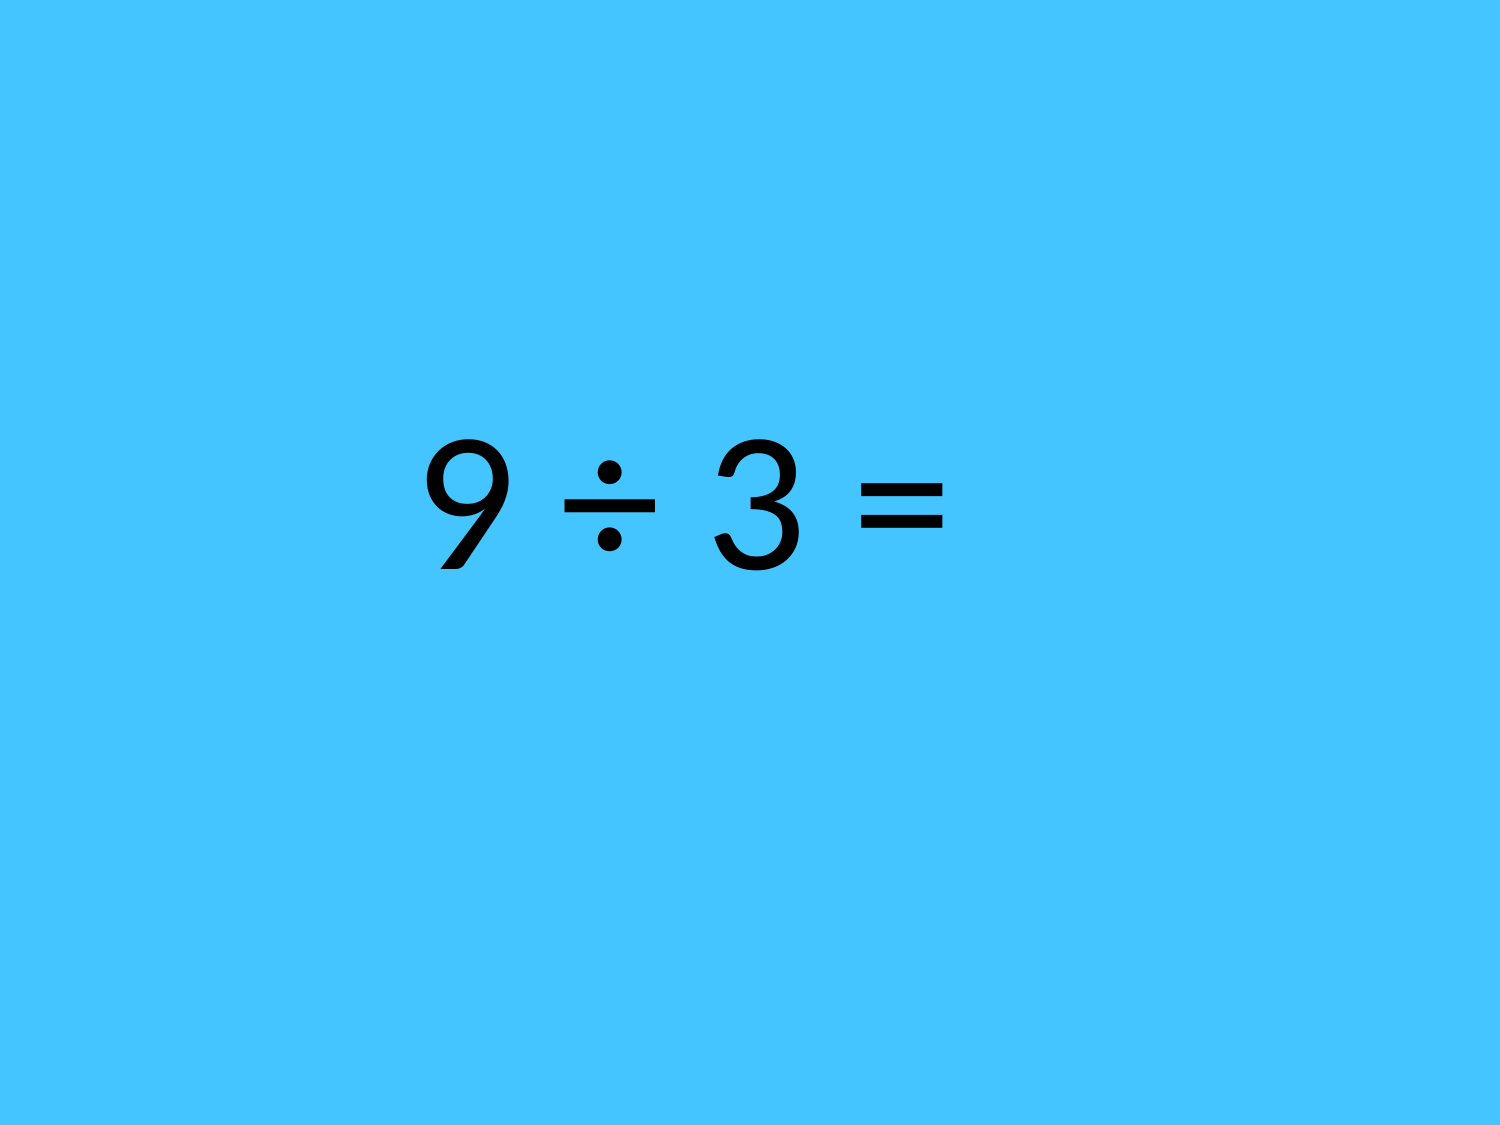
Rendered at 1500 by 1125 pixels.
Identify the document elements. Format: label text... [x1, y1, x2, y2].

text_box 9 ÷ 3 = [399, 362, 1138, 618]
